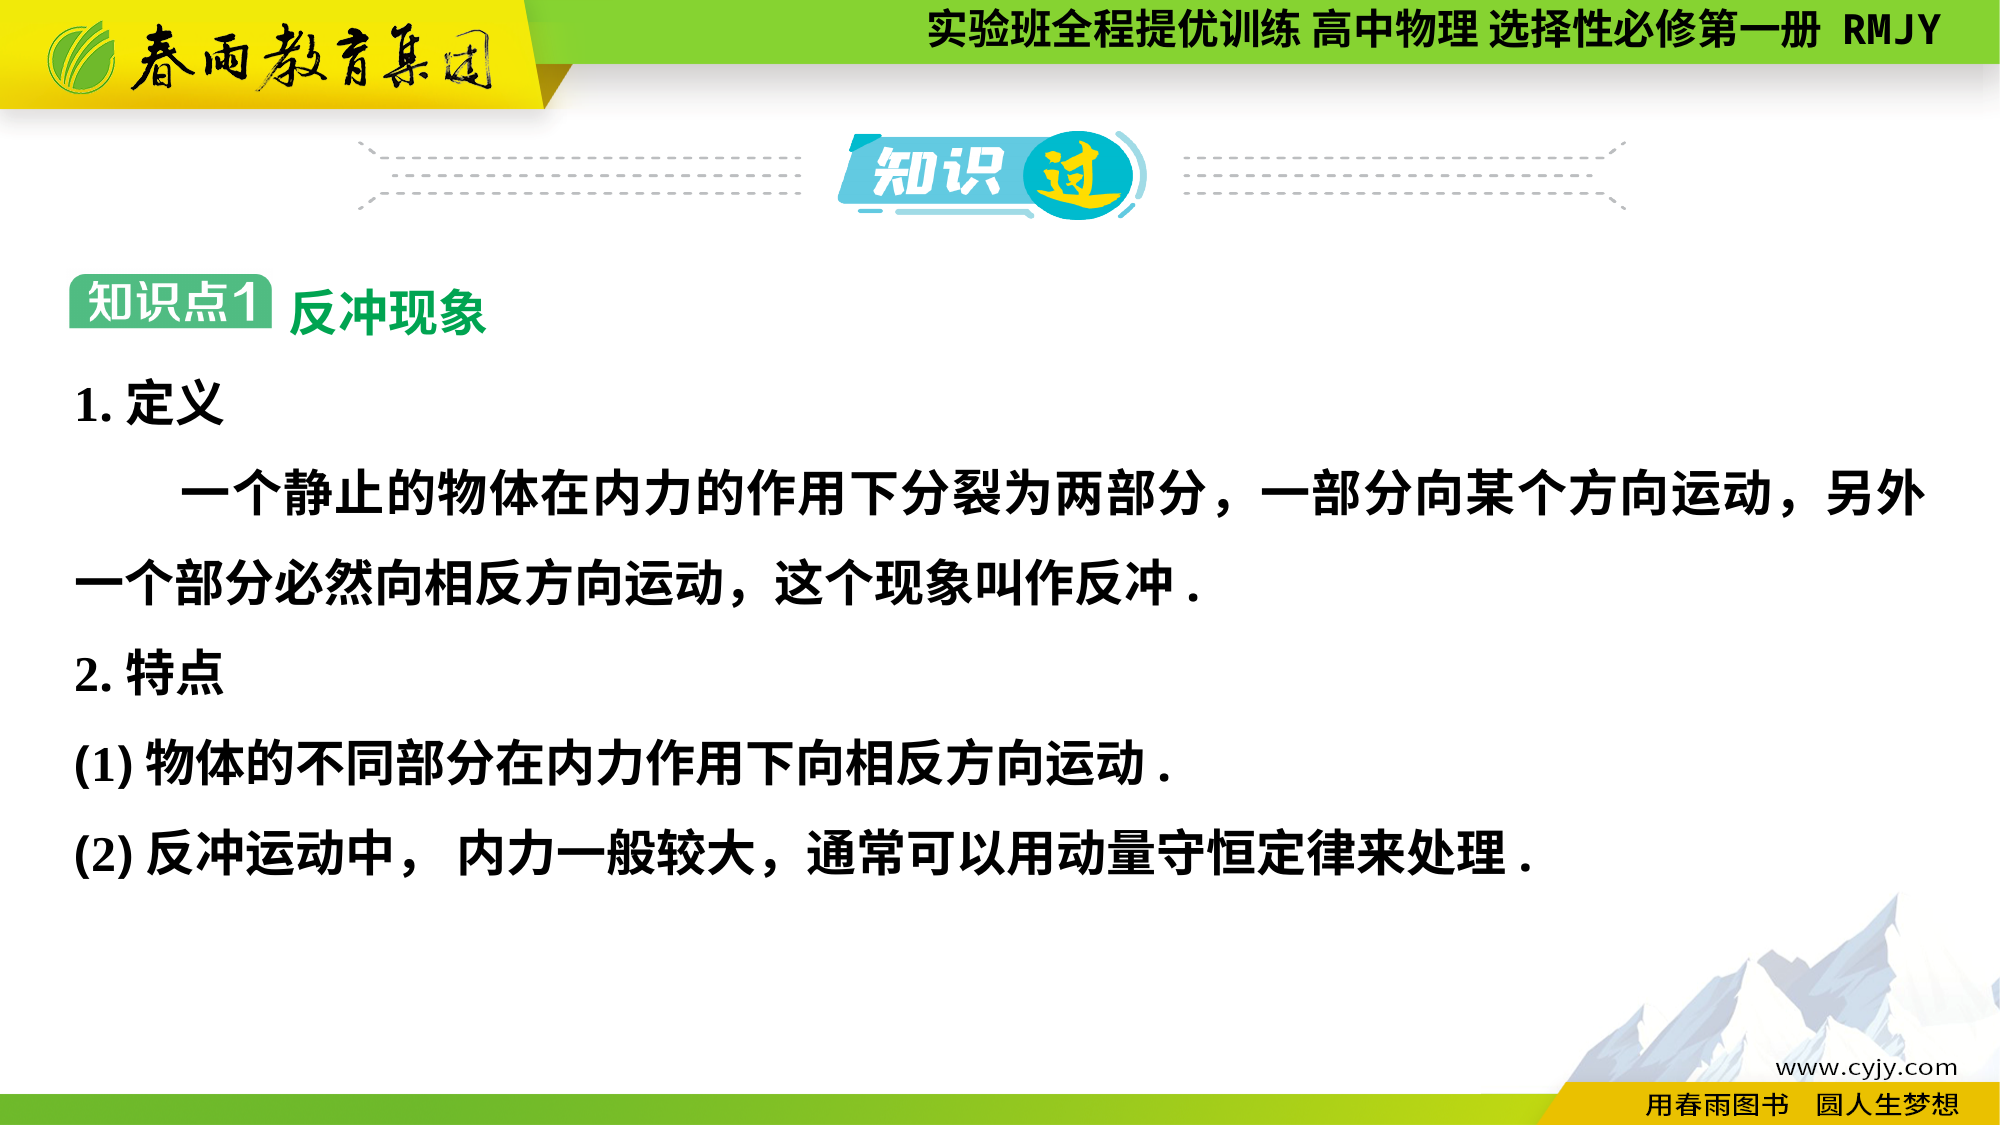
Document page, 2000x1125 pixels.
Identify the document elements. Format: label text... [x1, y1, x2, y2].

picture [0, 0, 2000, 1125]
list 反冲现象 1.定义 一个静止的物体在内力的作用下分裂为两部分，一部分向某个方向运动，另外一个部分必然向相反方向运动，这个现象叫作反冲. 2.特点 (1)物体的不同部分在内力作用下向相反方向运动. (2)反冲运动中， 内力一般较大，通常可以用动量守恒定律来处理. [59, 243, 1944, 884]
